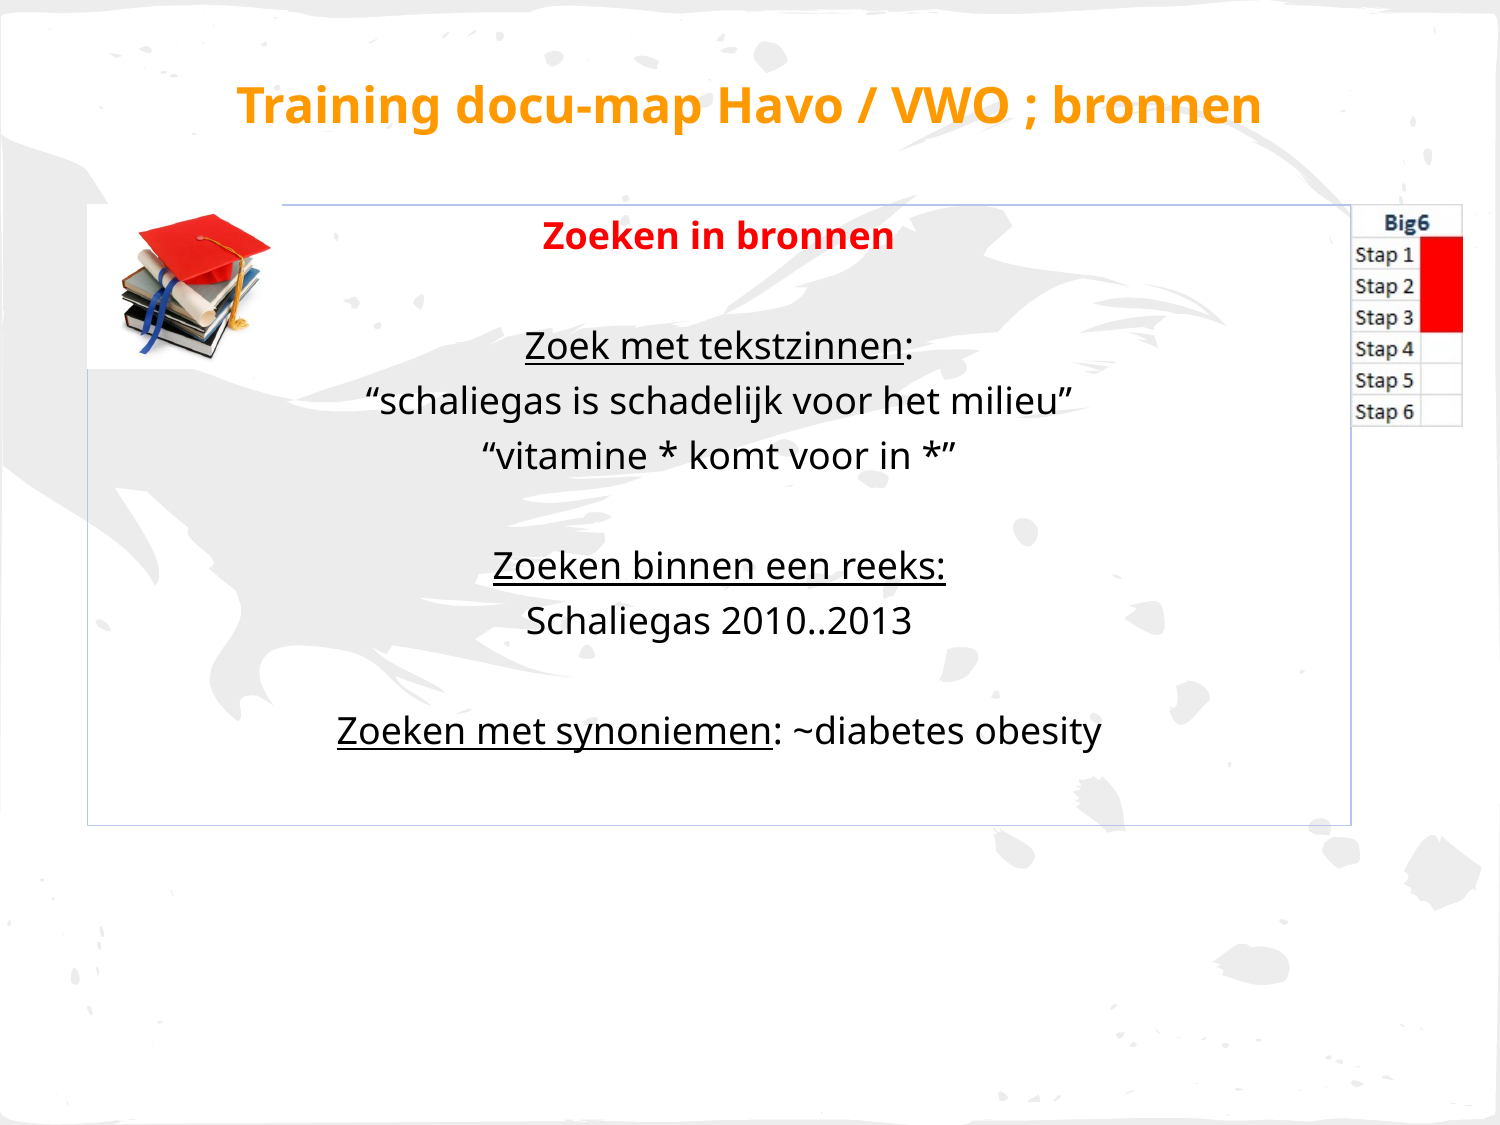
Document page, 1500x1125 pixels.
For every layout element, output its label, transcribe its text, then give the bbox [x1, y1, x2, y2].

picture [1350, 204, 1463, 427]
list Zoeken in bronnen Zoek met tekstzinnen: “schaliegas is schadelijk voor het milieu” “vitamine * komt voor in *” Zoeken binnen een reeks: Schaliegas 2010..2013 Zoeken met synoniemen: ~diabetes obesity [87, 204, 1352, 826]
picture [87, 204, 283, 369]
text_box Training docu-map Havo / VWO ; bronnen [76, 66, 1424, 142]
